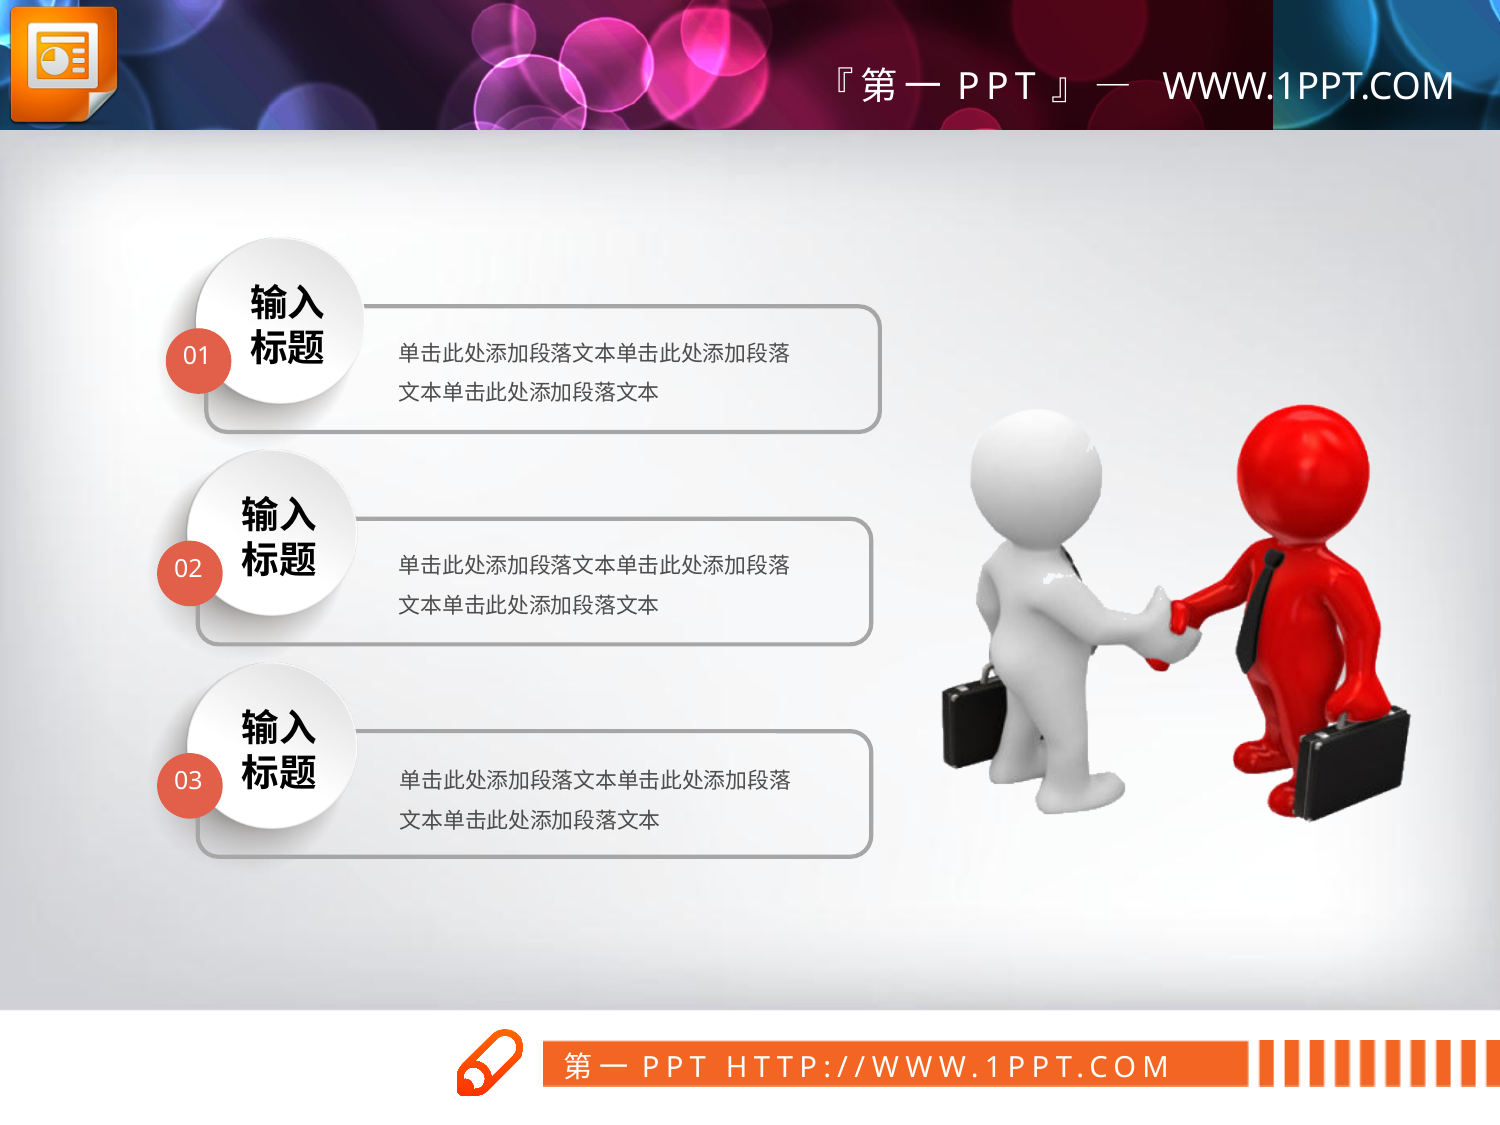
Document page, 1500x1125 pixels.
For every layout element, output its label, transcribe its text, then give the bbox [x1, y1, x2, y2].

picture [543, 1040, 1500, 1087]
picture [0, 0, 1500, 1012]
text_box [390, 731, 872, 857]
text_box [390, 518, 872, 645]
text_box 单击此处添加段落文本单击此处添加段落文本单击此处添加段落文本 [390, 746, 809, 841]
text_box 单击此处添加段落文本单击此处添加段落文本单击此处添加段落文本 [399, 318, 809, 413]
text_box [399, 306, 880, 432]
text_box 单击此处添加段落文本单击此处添加段落文本单击此处添加段落文本 [390, 531, 809, 625]
